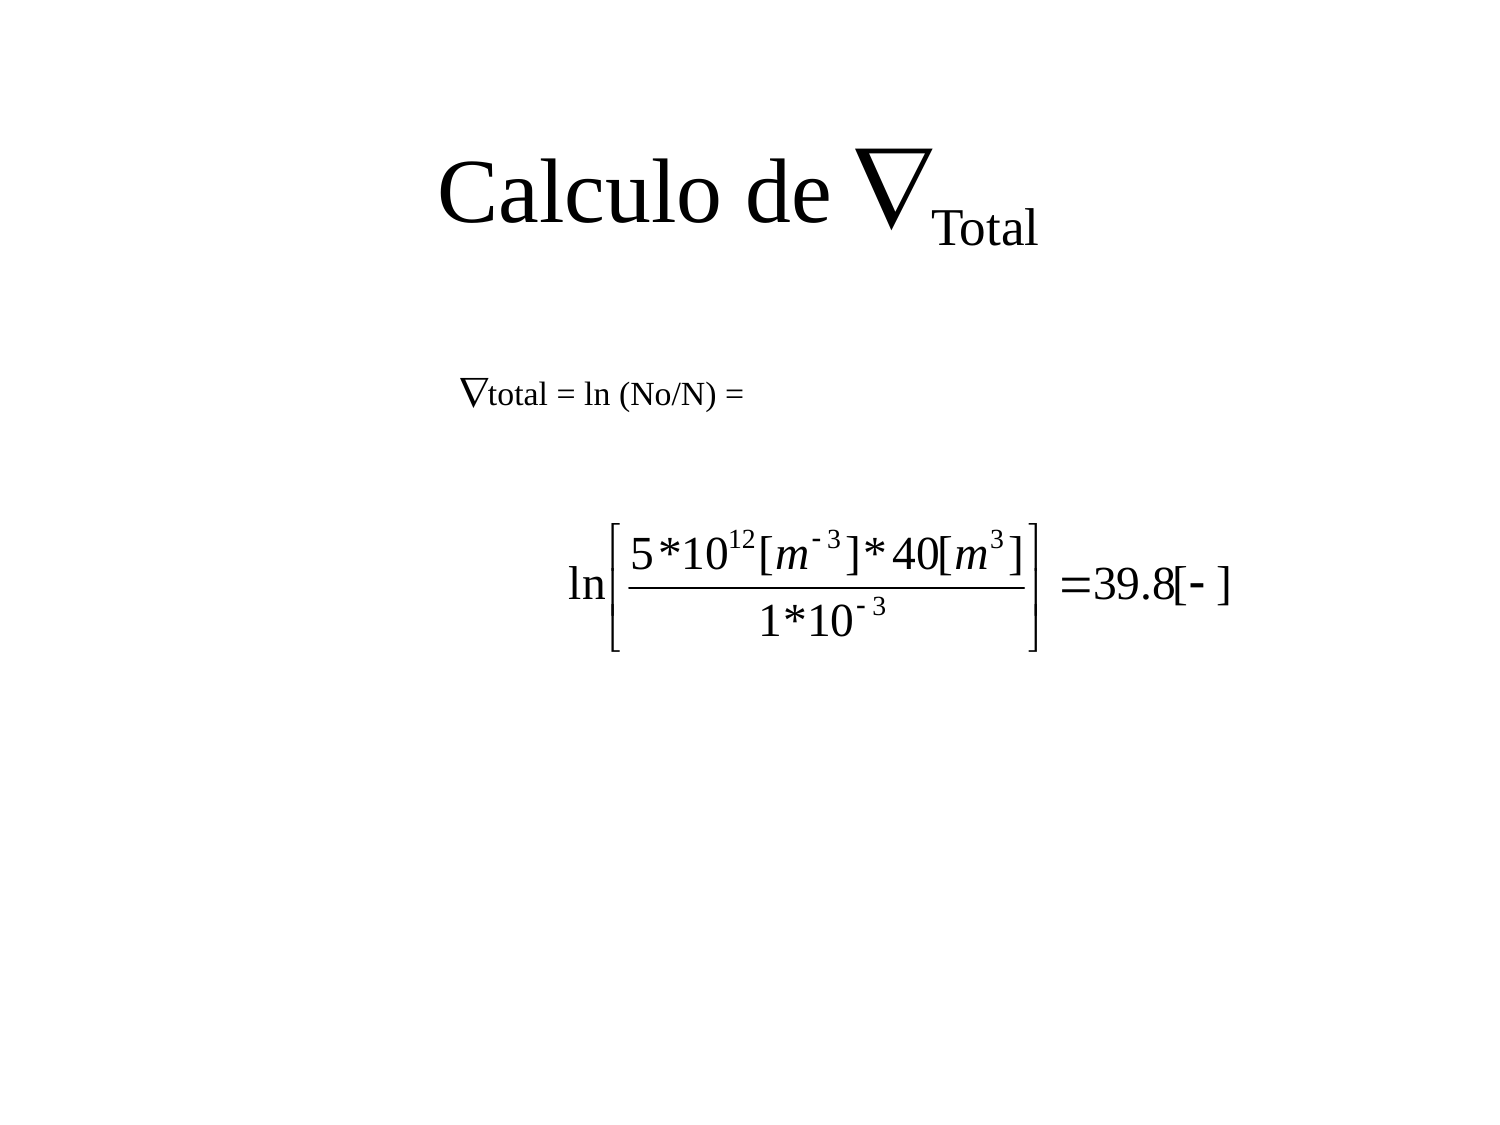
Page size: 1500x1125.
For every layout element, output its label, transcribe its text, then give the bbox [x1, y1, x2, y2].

title Calculo de Total [112, 99, 1388, 288]
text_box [562, 512, 1239, 663]
text_box total = ln (No/N) = [295, 324, 760, 420]
